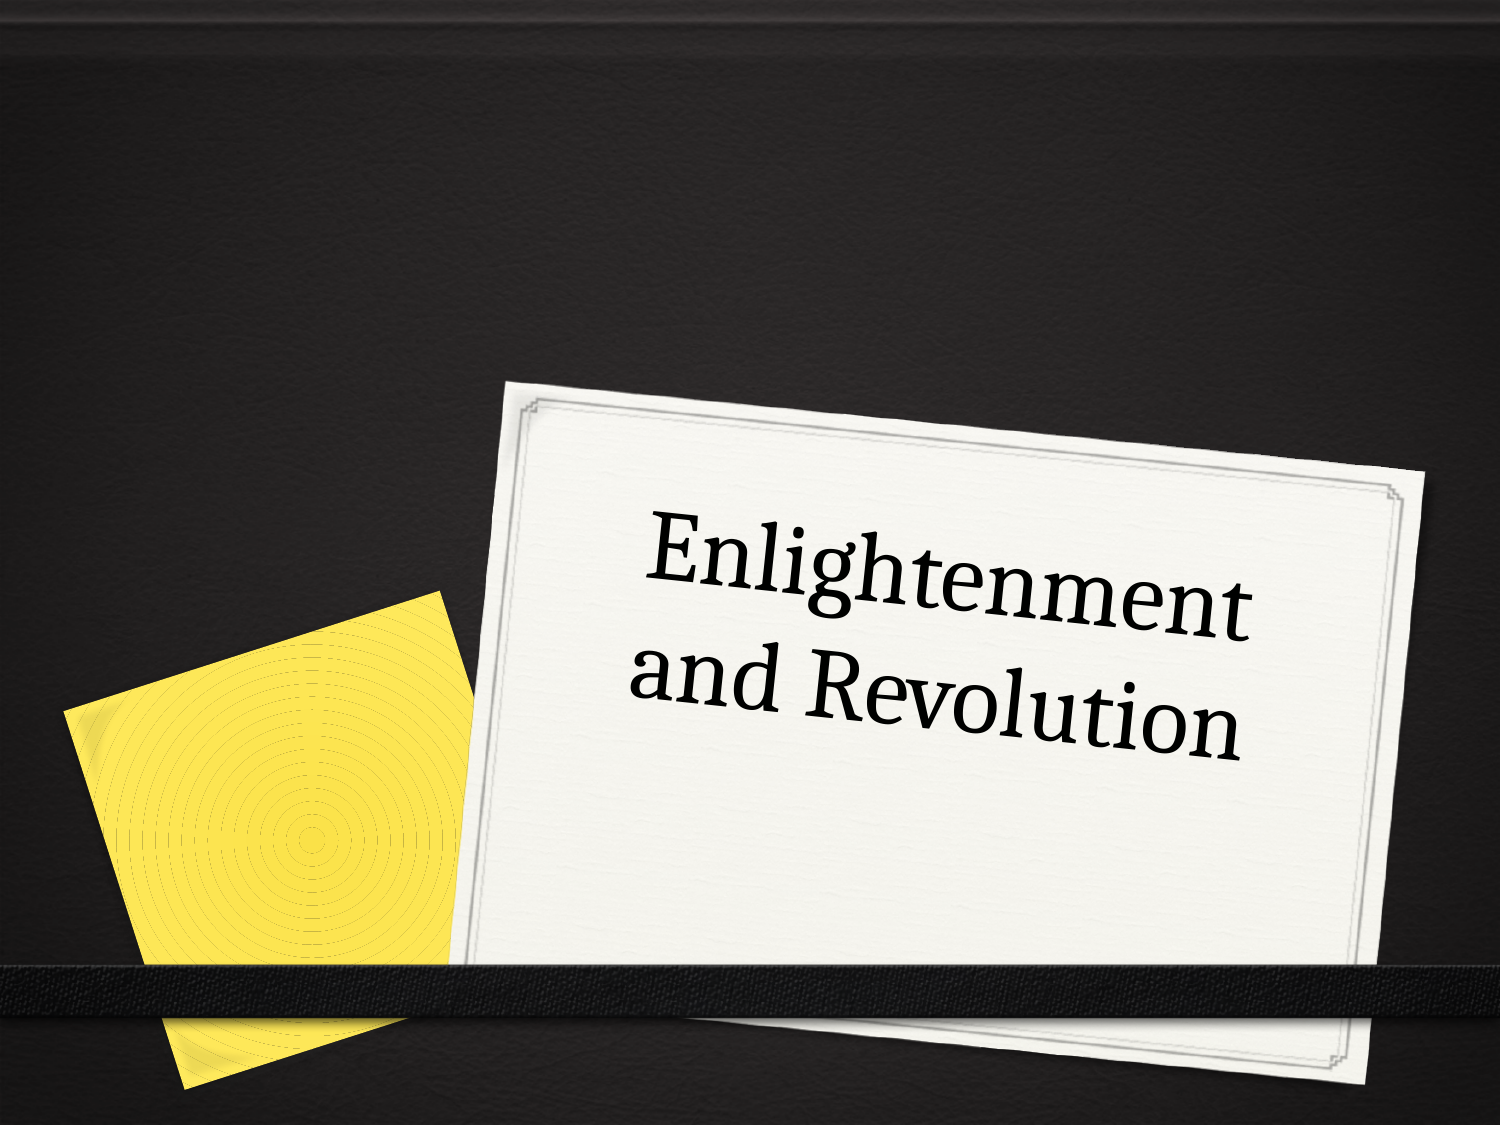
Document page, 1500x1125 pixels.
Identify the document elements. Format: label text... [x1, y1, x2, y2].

picture [0, 379, 1500, 1102]
title Enlightenment and Revolution [536, 453, 1355, 798]
picture [69, 693, 157, 788]
